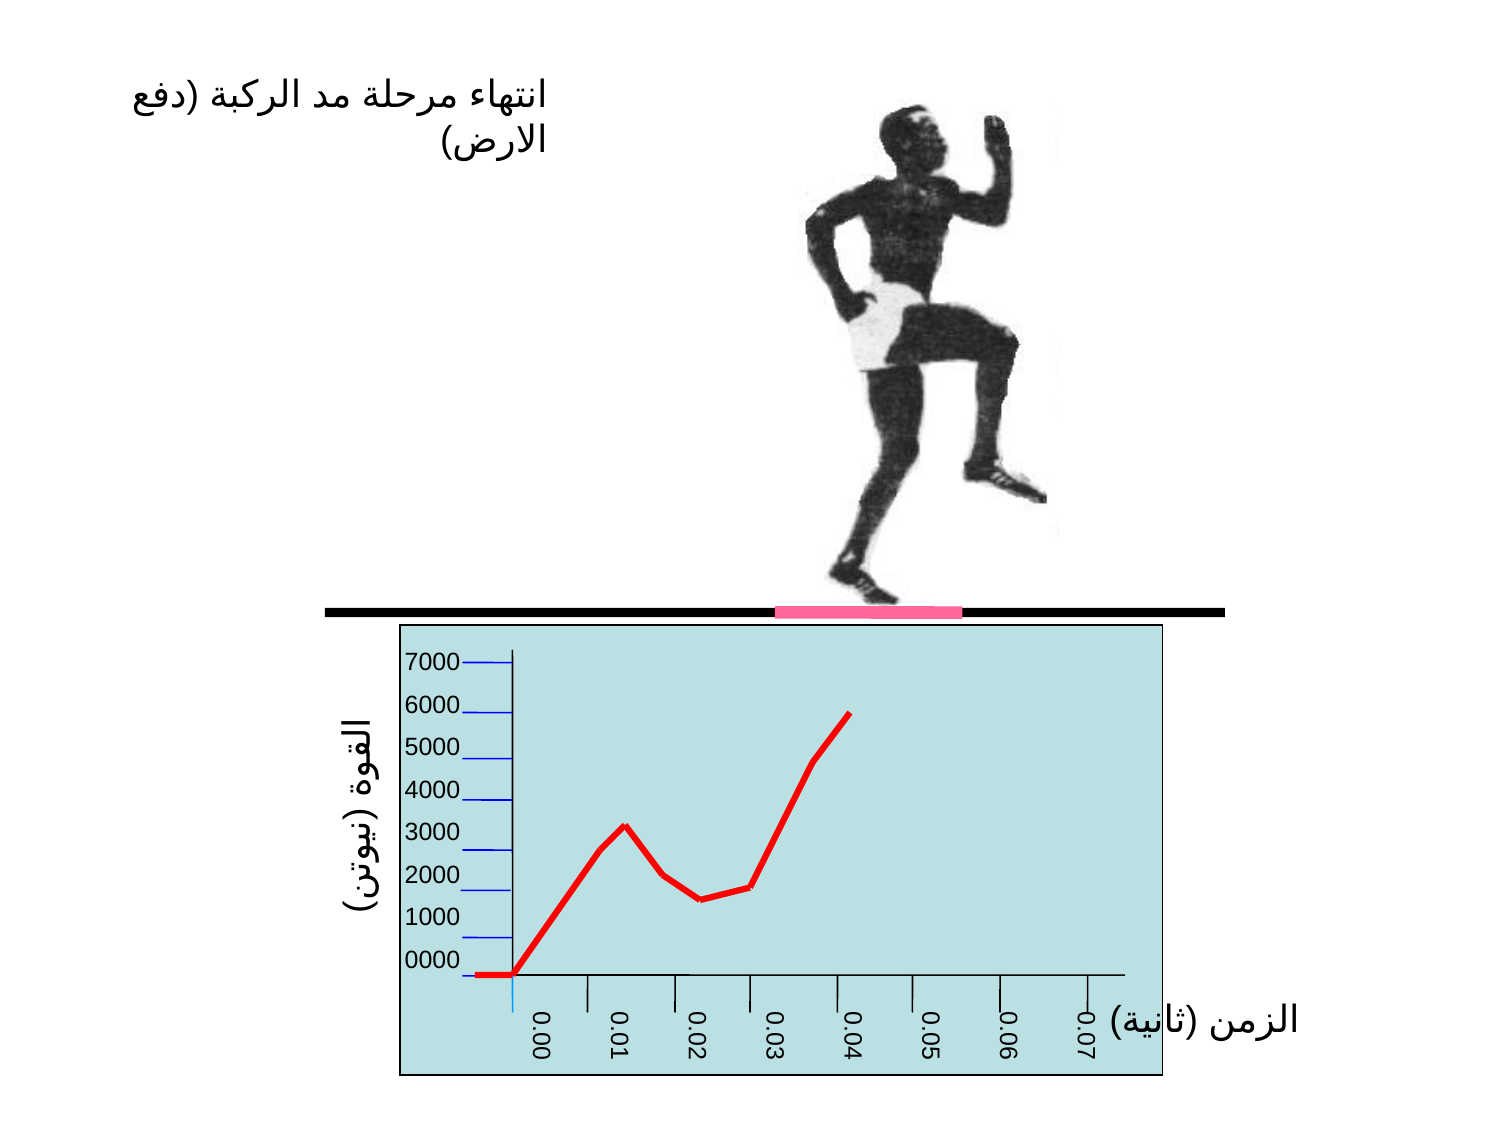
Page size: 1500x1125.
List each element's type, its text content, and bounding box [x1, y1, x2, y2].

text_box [324, 612, 1297, 1076]
text_box انتهاء مرحلة مد الركبة (دفع الارض) [75, 62, 435, 168]
picture [435, 11, 1213, 612]
